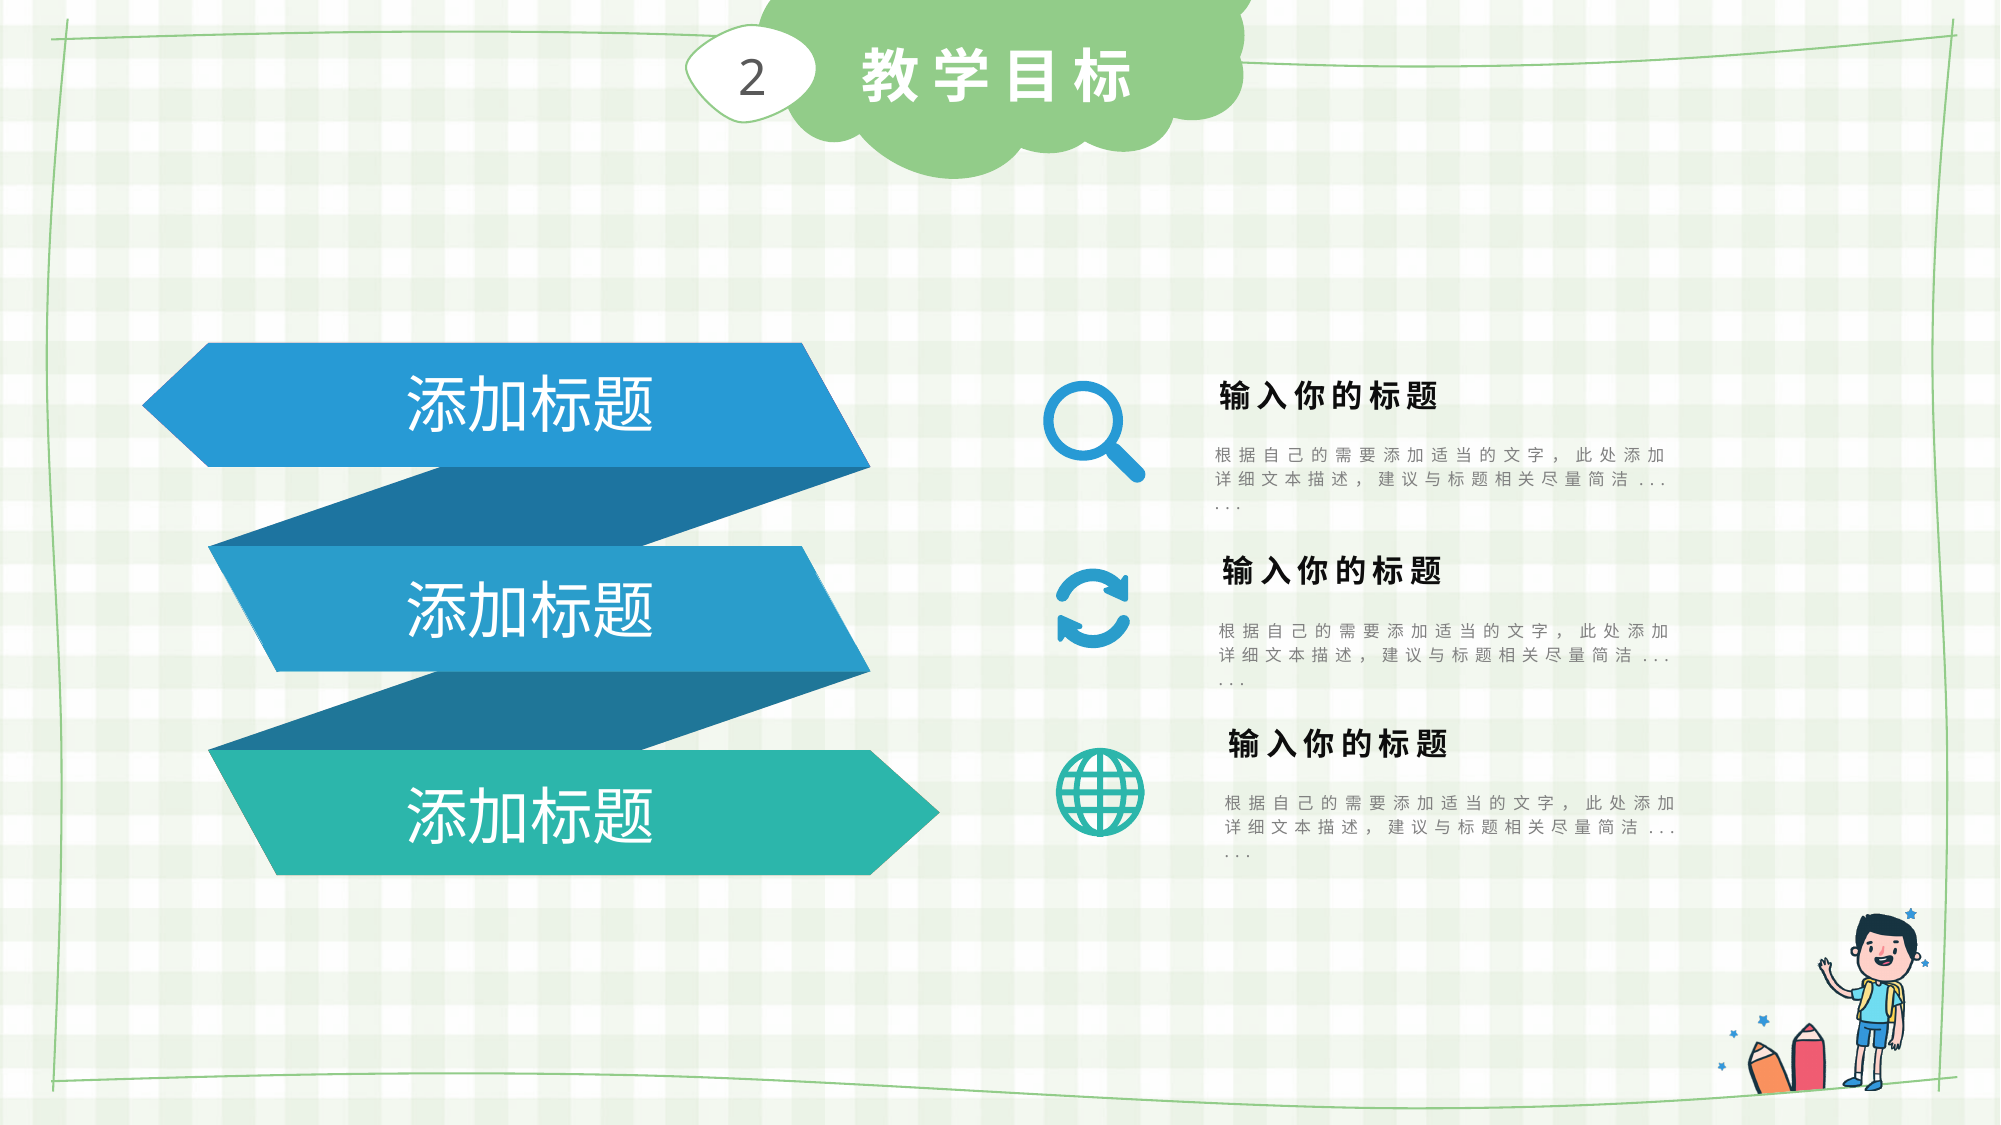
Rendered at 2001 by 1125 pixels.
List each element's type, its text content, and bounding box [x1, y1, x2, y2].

text_box [1043, 380, 1146, 483]
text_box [1209, 716, 1696, 846]
text_box [1055, 747, 1145, 837]
picture [1714, 908, 1929, 1096]
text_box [1199, 368, 1687, 498]
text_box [1055, 568, 1131, 649]
text_box 教学目标 [857, 39, 1158, 140]
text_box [142, 342, 940, 876]
text_box 2 [723, 37, 782, 113]
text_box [1203, 544, 1690, 673]
